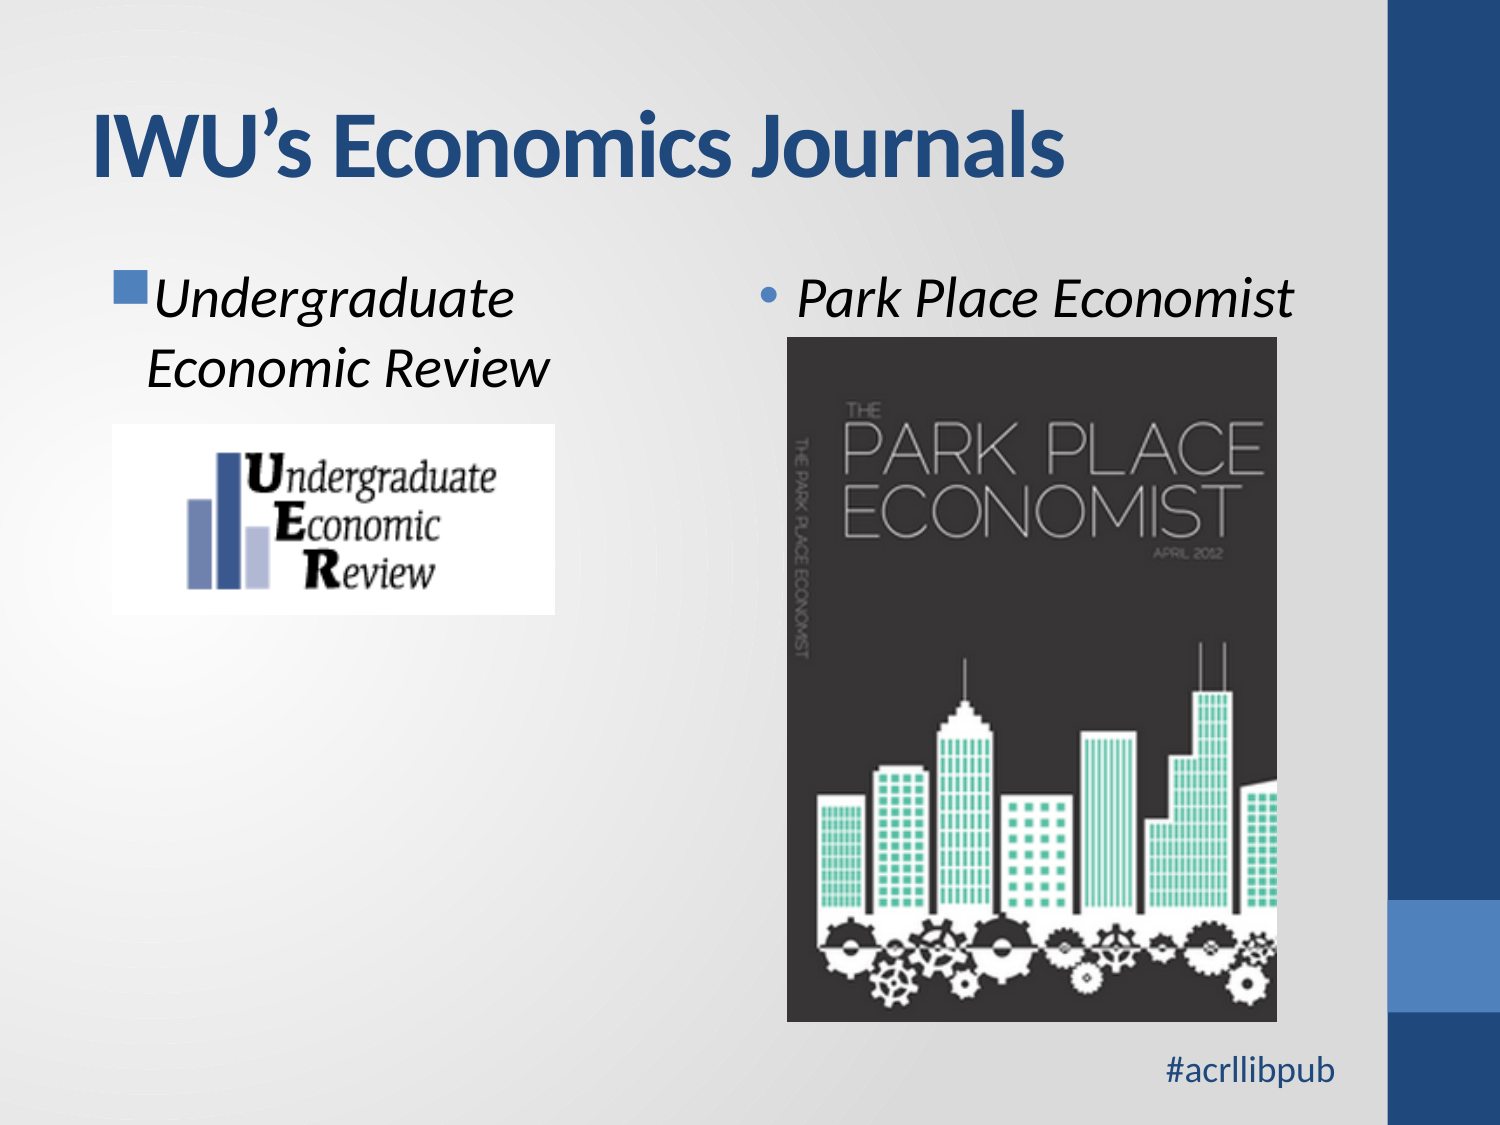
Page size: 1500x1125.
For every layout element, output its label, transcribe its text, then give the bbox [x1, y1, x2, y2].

list Park Place Economist [725, 251, 1325, 1005]
text_box #acrllibpub [1150, 1037, 1351, 1098]
title IWU’s Economics Journals [75, 45, 1325, 233]
list Undergraduate Economic Review [75, 251, 675, 1005]
picture [786, 336, 1277, 1022]
picture [111, 424, 555, 616]
